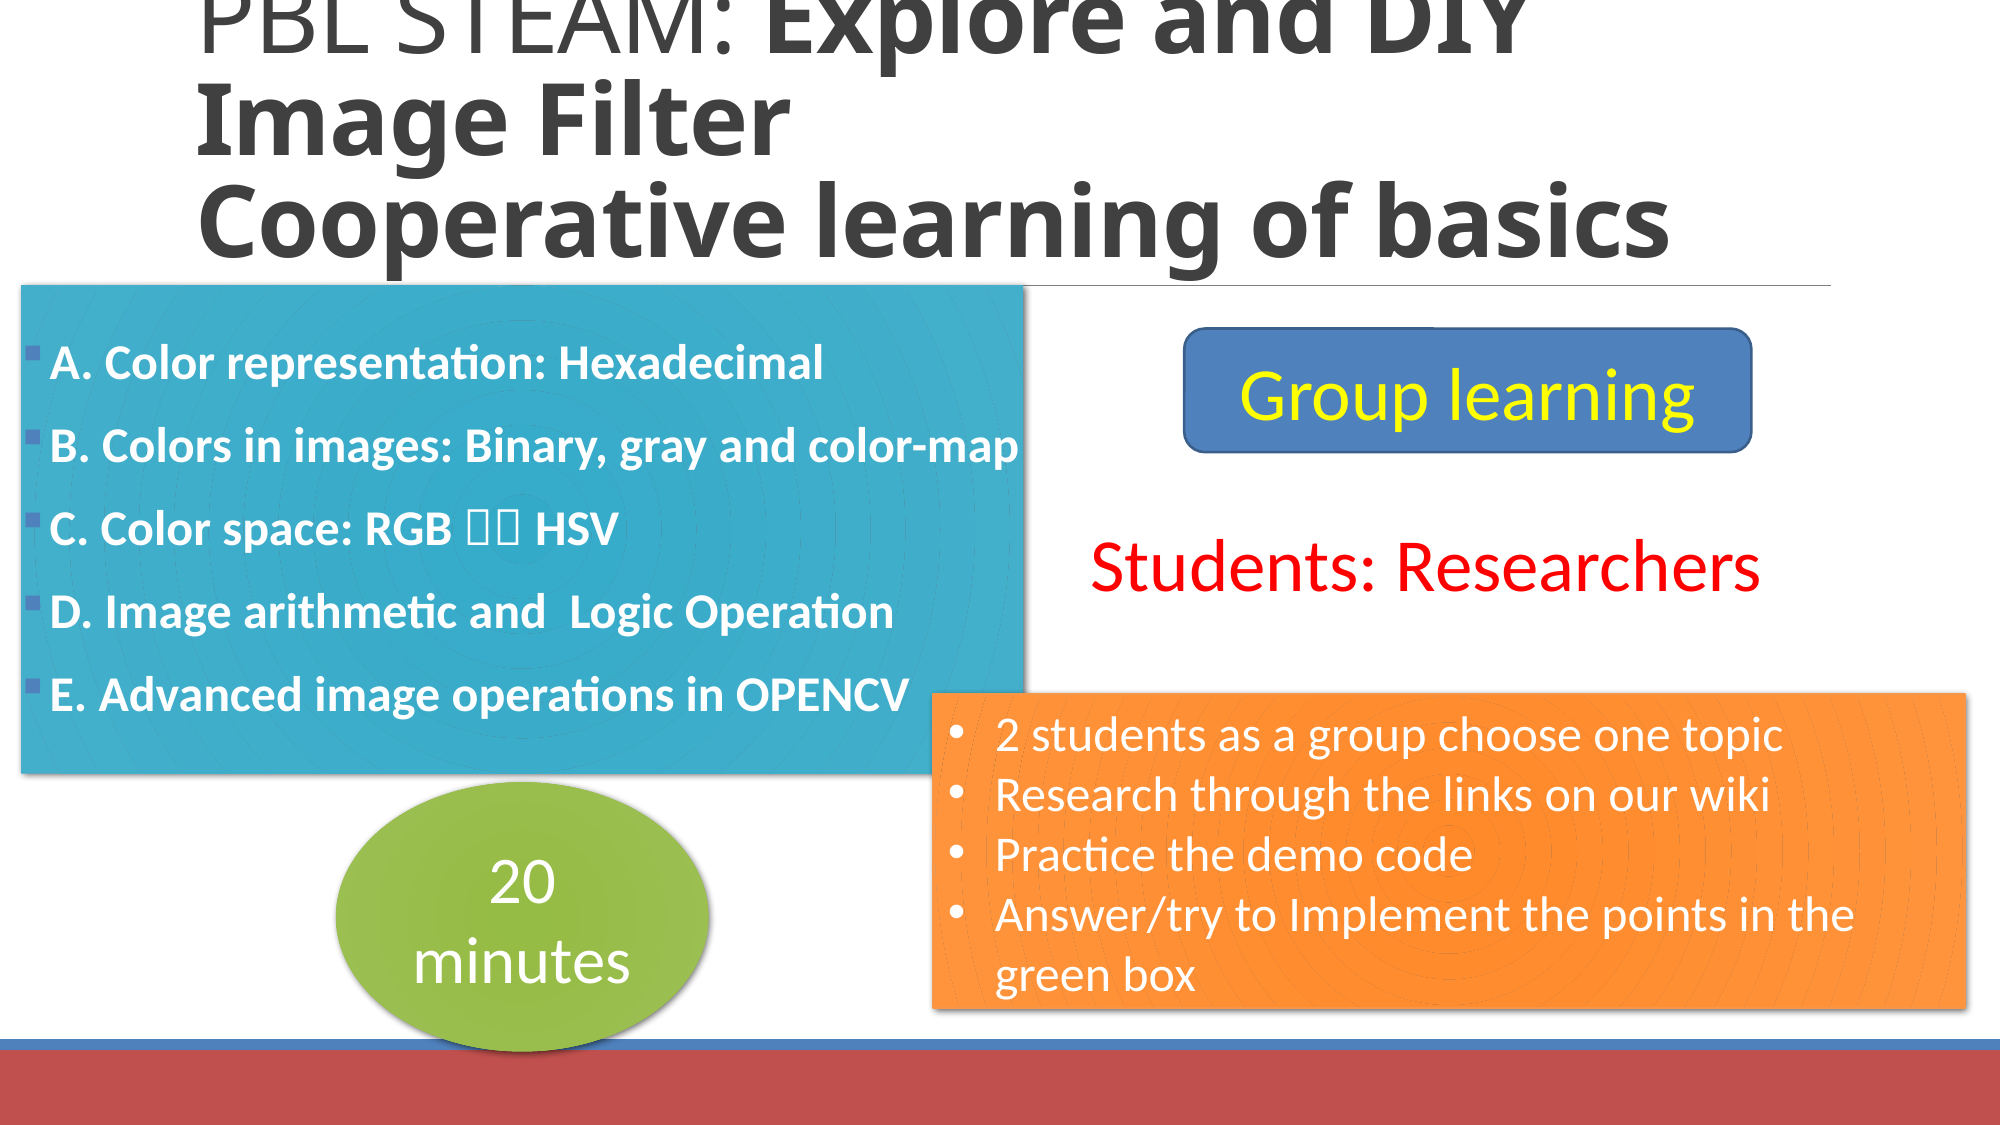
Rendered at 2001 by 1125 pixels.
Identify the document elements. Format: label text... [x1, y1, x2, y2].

text_box 2 students as a group choose one topic Research through the links on our wiki Practice the demo code Answer/try to Implement the points in the green box [932, 693, 1966, 1009]
text_box Students: Researchers [1075, 509, 1778, 615]
text_box A. Color representation: Hexadecimal B. Colors in images: Binary, gray and color-map C. Color space: RGB  HSV D. Image arithmetic and Logic Operation E. Advanced image operations in OPENCV [21, 285, 1024, 774]
text_box 20 minutes [335, 782, 709, 1052]
title PBL STEAM: Explore and DIY Image Filter Cooperative learning of basics [180, 47, 1830, 285]
text_box Group learning [1182, 327, 1753, 454]
